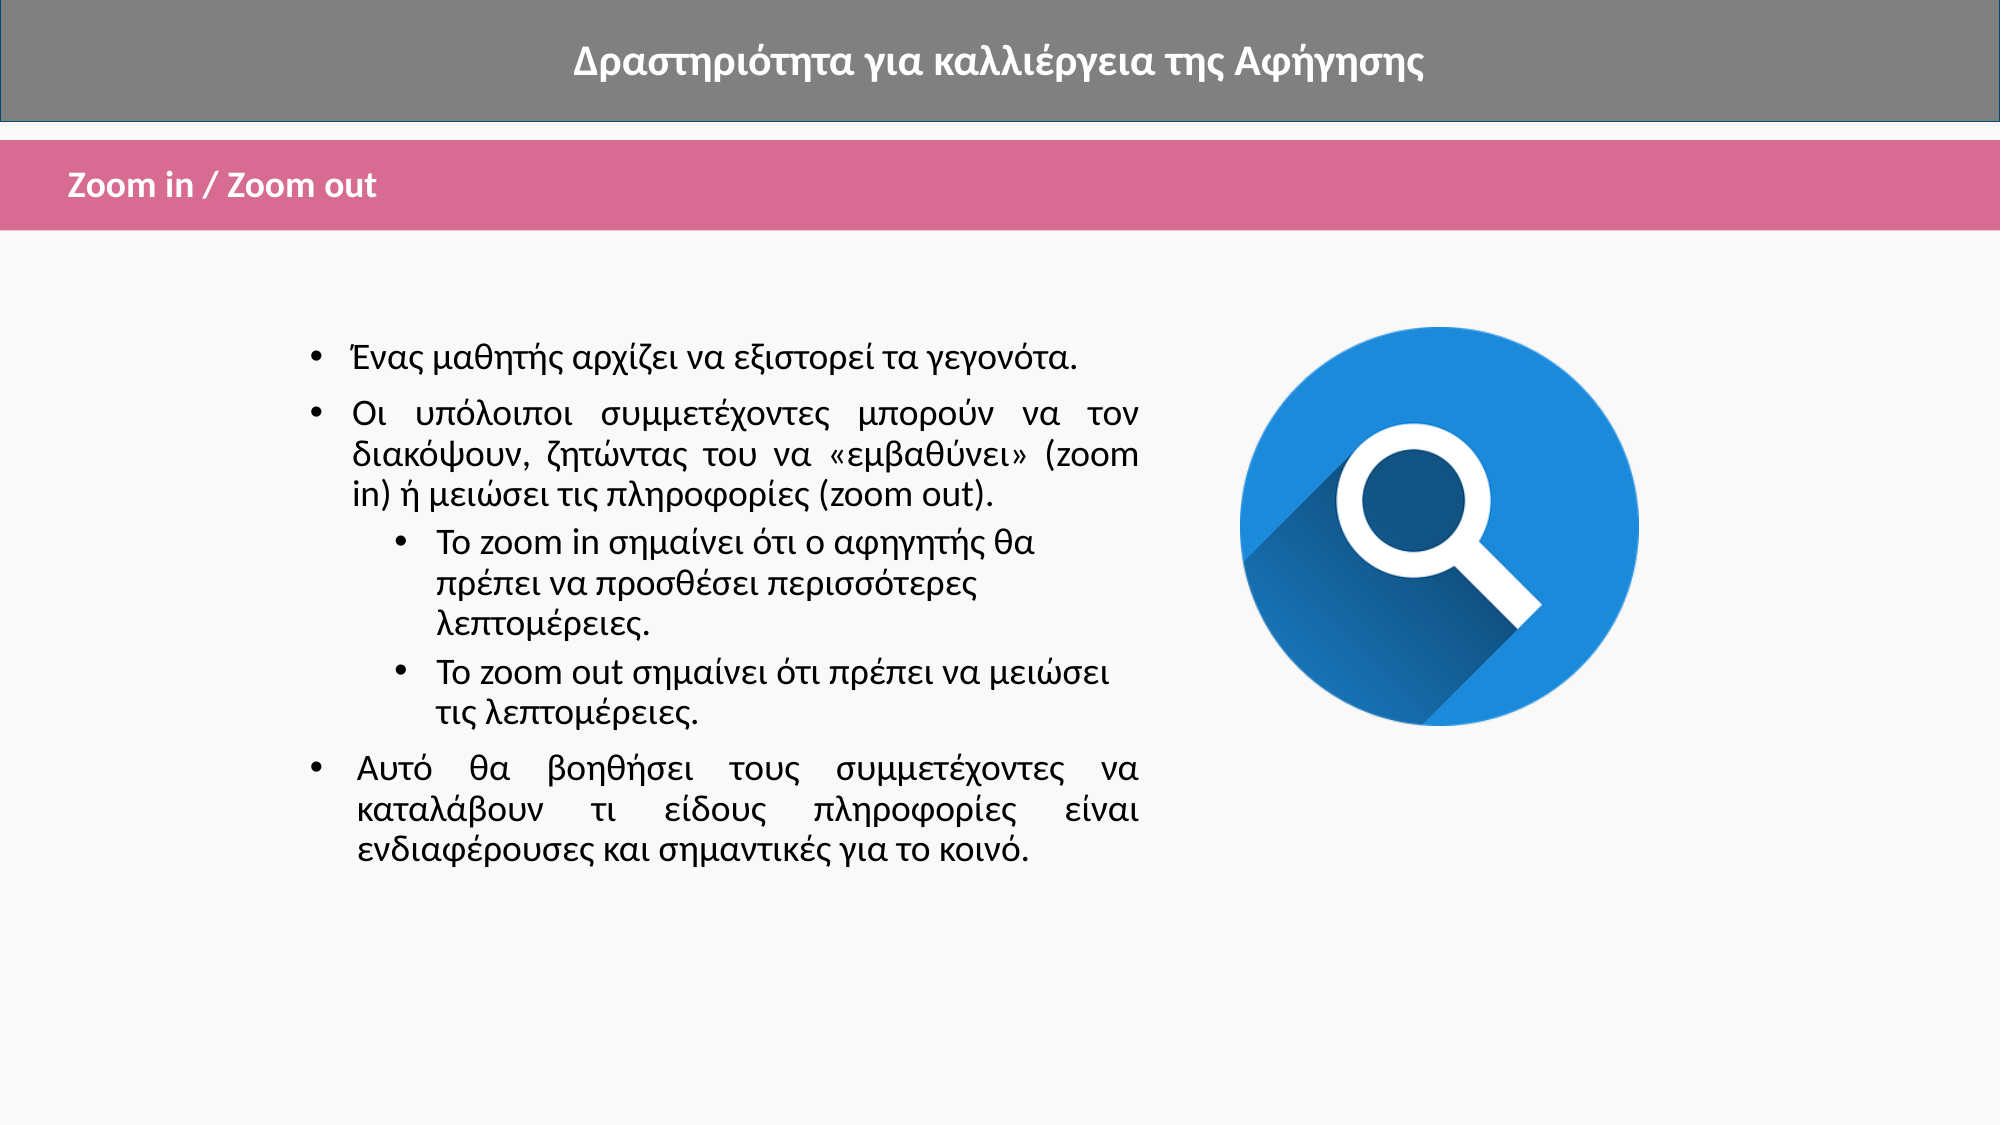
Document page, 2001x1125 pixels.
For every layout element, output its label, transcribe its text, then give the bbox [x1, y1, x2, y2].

title Δραστηριότητα για καλλιέργεια της Αφήγησης [60, 0, 1938, 122]
list Ζoom in / Zoom out [0, 140, 2000, 231]
list Ένας μαθητής αρχίζει να εξιστορεί τα γεγονότα. Οι υπόλοιποι συμμετέχοντες μπορούν να τον διακόψουν, ζητώντας του να «εμβαθύνει» (zoom in) ή μειώσει τις πληροφορίες (zoom out). Το zoom in σημαίνει ότι ο αφηγητής θα πρέπει να προσθέσει περισσότερες λεπτομέρειες. Το zoom out σημαίνει ότι πρέπει να μειώσει τις λεπτομέρειες. Αυτό θα βοηθήσει τους συμμετέχοντες να καταλάβουν τι είδους πληροφορίες είναι ενδιαφέρουσες και σημαντικές για το κοινό. [295, 329, 1155, 951]
picture [1240, 327, 1639, 726]
